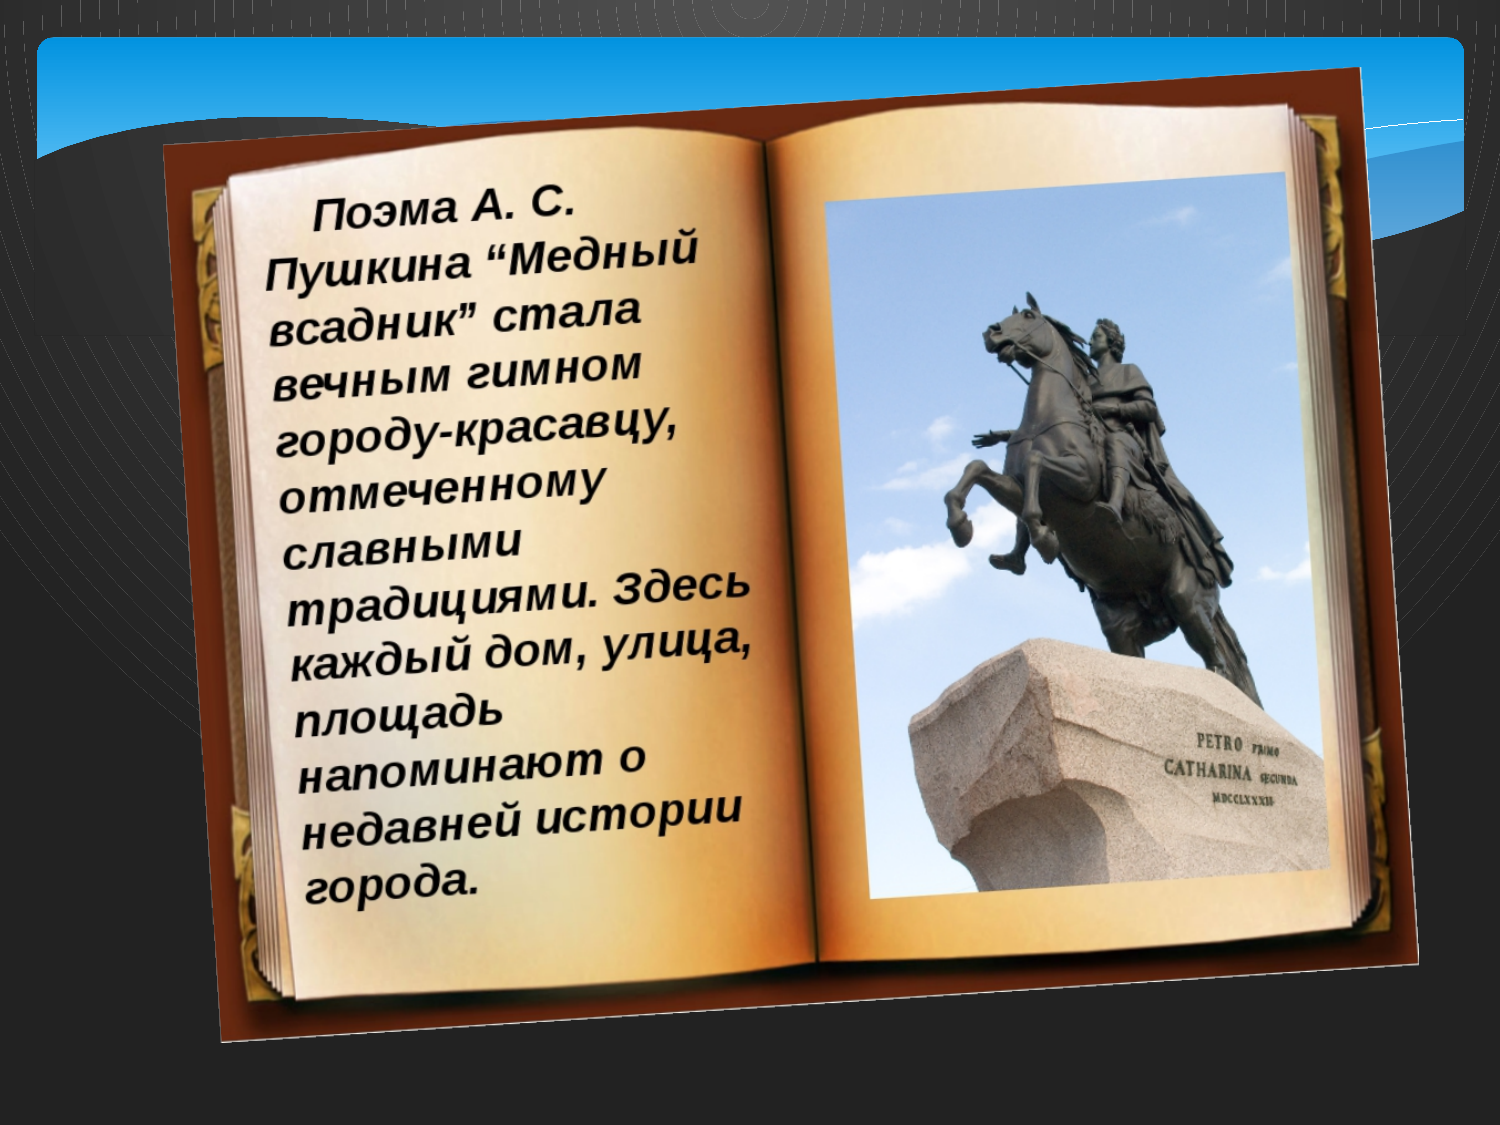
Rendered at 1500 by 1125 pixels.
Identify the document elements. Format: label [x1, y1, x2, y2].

picture [164, 68, 1419, 1042]
